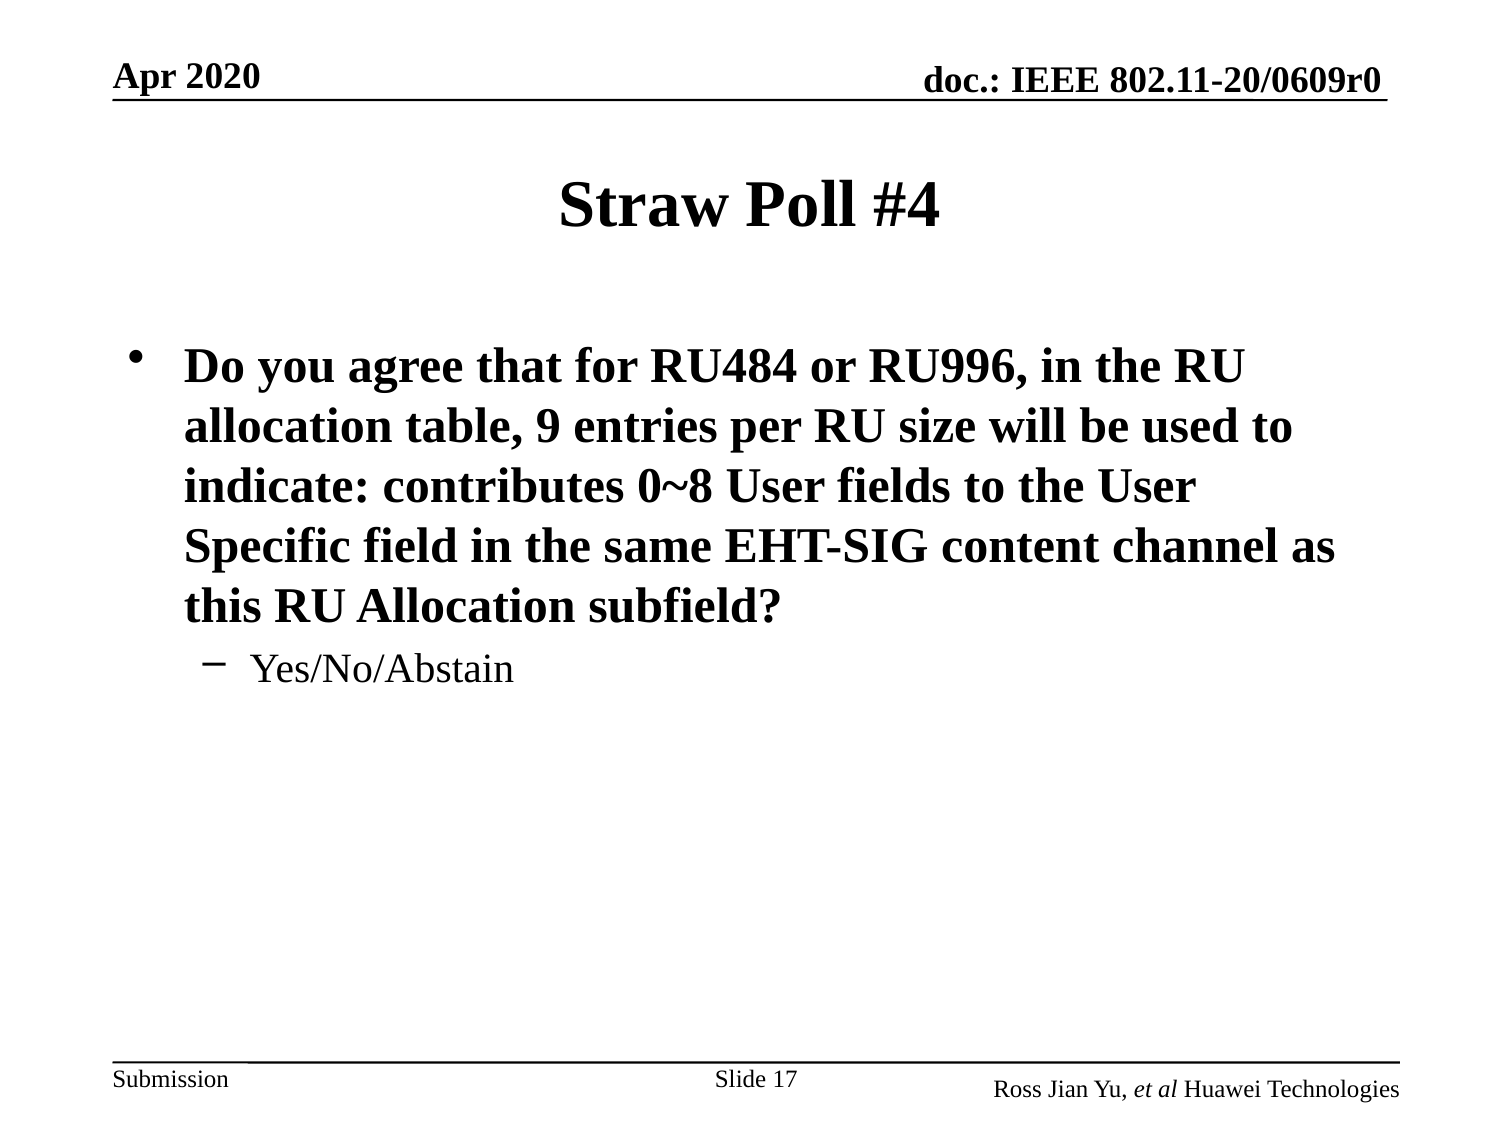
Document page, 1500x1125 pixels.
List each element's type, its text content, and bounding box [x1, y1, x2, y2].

list Do you agree that for RU484 or RU996, in the RU allocation table, 9 entries per RU size will be used to indicate: contributes 0~8 User fields to the User Specific field in the same EHT-SIG content channel as this RU Allocation subfield? Yes/No/Abstain [112, 324, 1388, 1001]
slide_number Slide 17 [712, 1061, 800, 1093]
title Straw Poll #4 [112, 112, 1388, 288]
